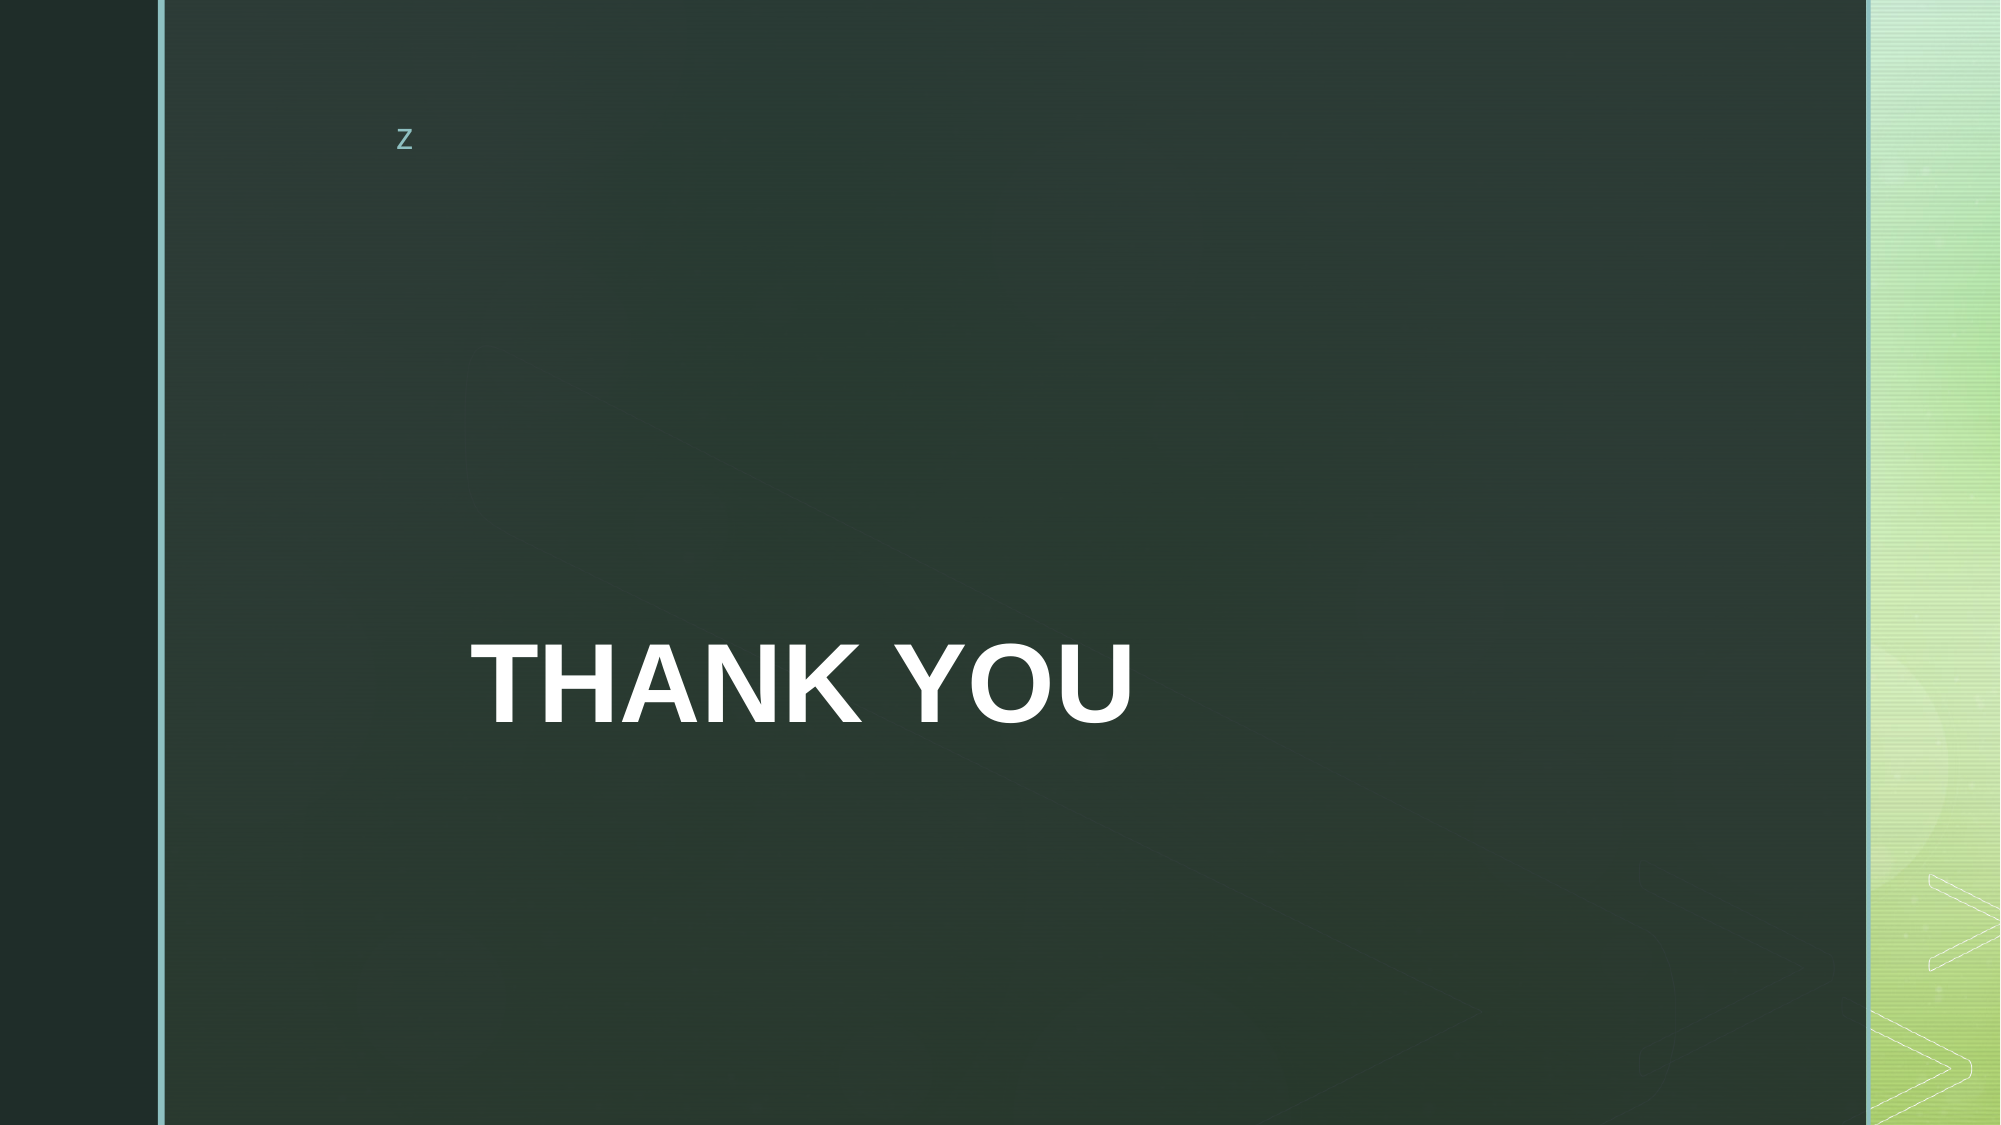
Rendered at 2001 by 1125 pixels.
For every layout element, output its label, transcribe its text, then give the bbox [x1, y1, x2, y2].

list THANK YOU [454, 336, 1734, 993]
picture [1871, 0, 2001, 1125]
